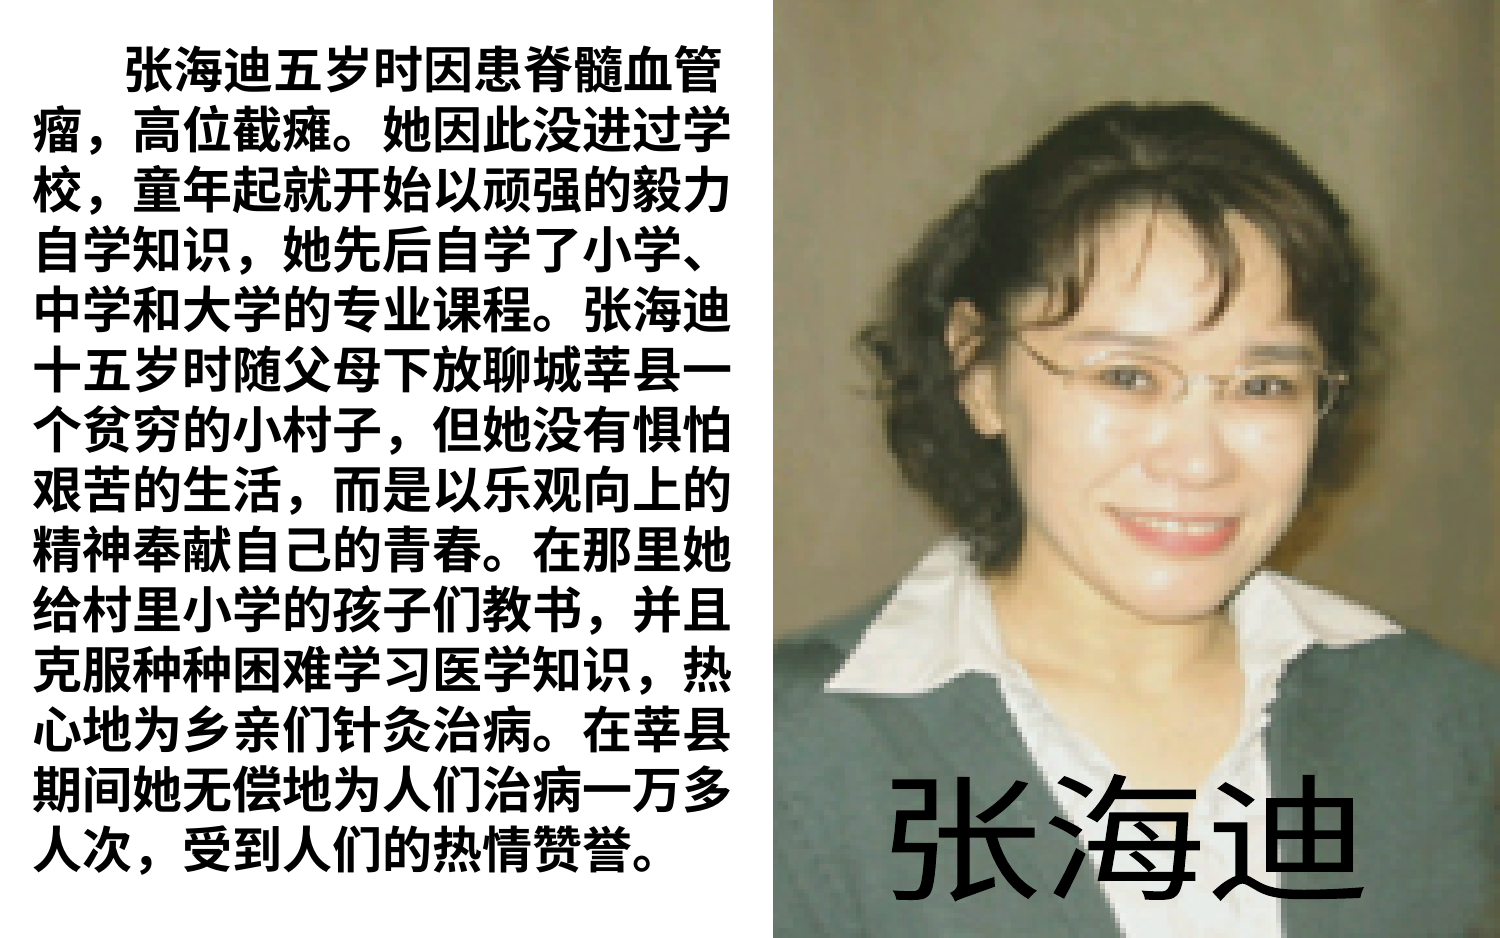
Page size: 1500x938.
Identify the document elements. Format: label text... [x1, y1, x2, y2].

picture [773, 0, 1500, 938]
text_box 张海迪五岁时因患脊髓血管瘤，高位截瘫。她因此没进过学校，童年起就开始以顽强的毅力自学知识，她先后自学了小学、中学和大学的专业课程。张海迪十五岁时随父母下放聊城莘县一个贫穷的小村子，但她没有惧怕艰苦的生活，而是以乐观向上的精神奉献自己的青春。在那里她给村里小学的孩子们教书，并且克服种种困难学习医学知识，热心地为乡亲们针灸治病。在莘县期间她无偿地为人们治病一万多人次，受到人们的热情赞誉。 [17, 30, 768, 886]
